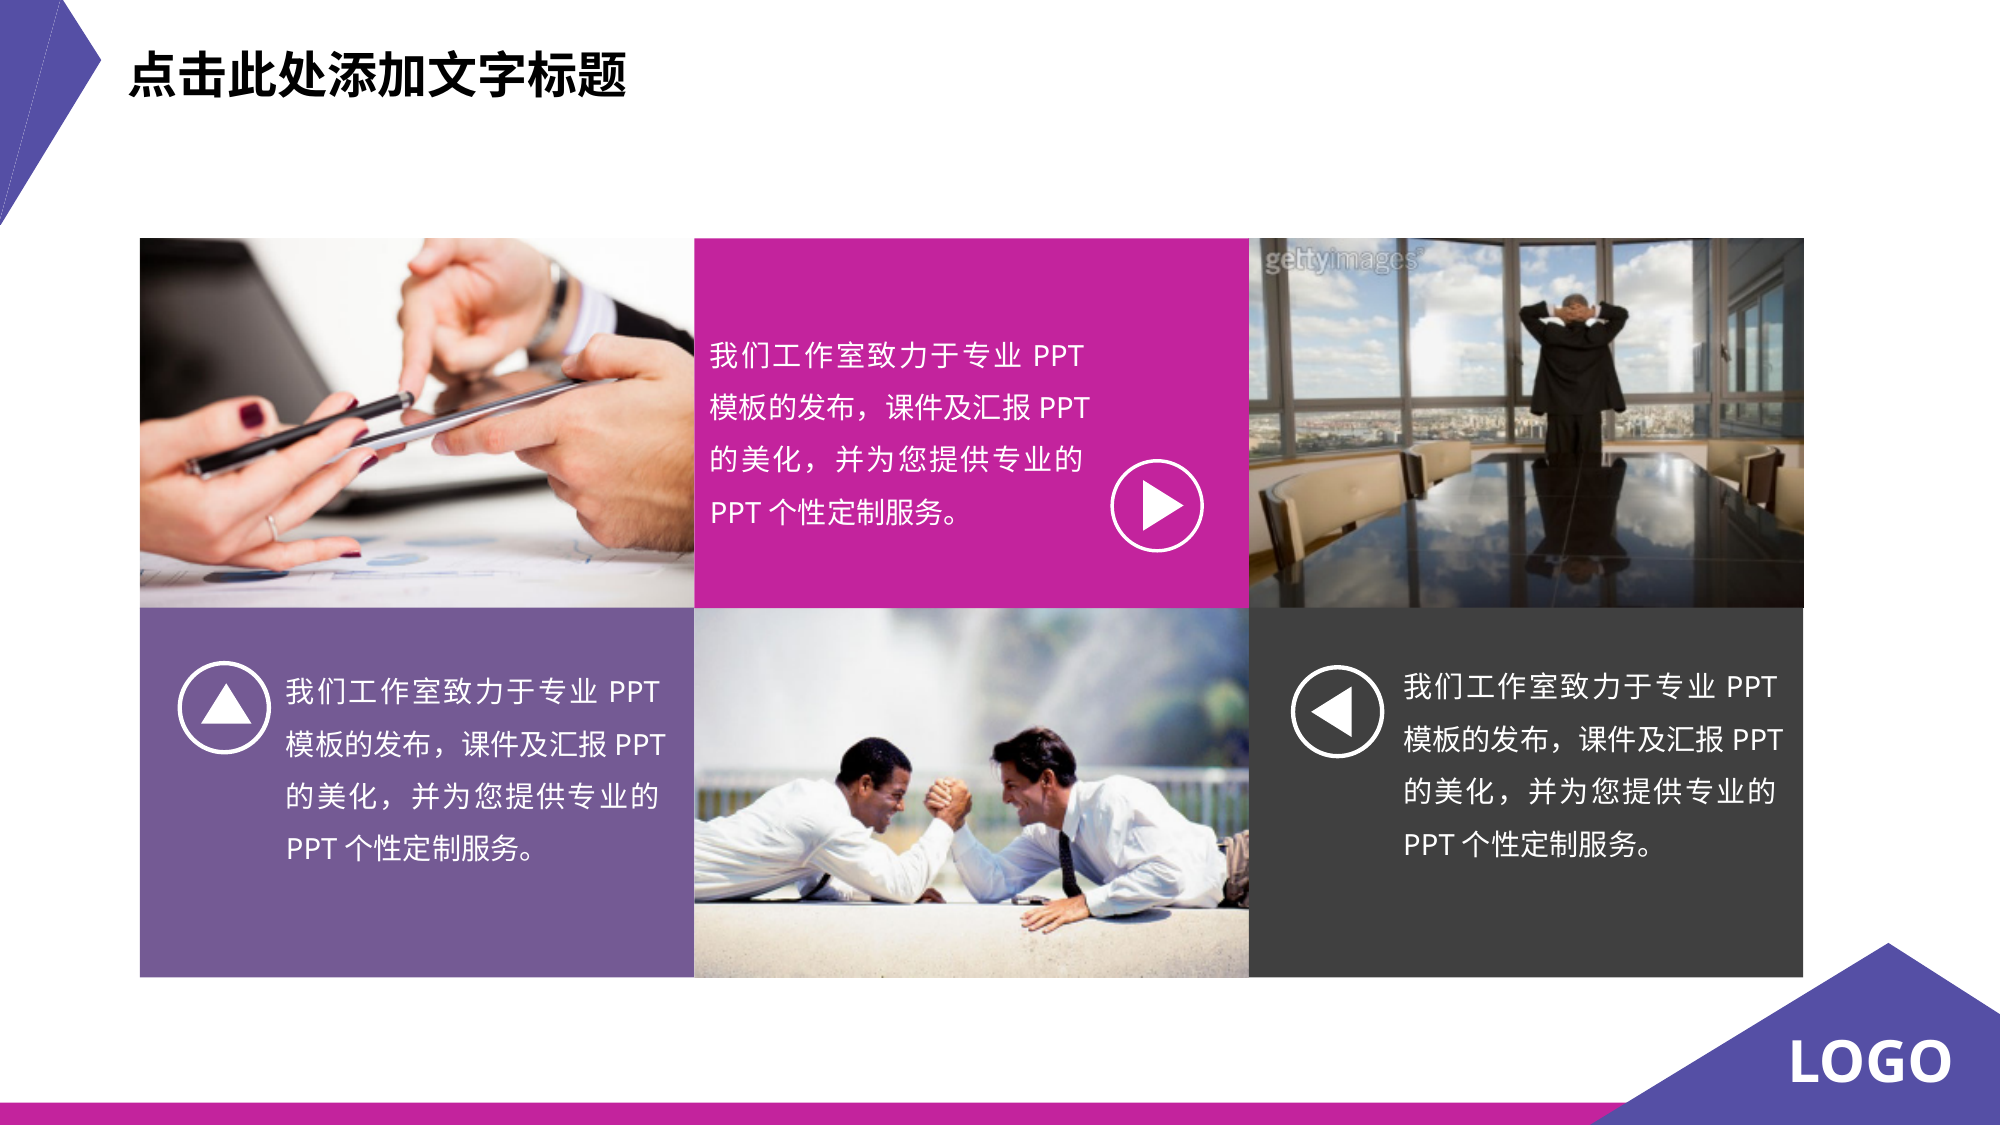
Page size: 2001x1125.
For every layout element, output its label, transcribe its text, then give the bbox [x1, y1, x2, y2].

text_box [0, 76, 160, 160]
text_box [1248, 607, 1804, 978]
text_box 点击此处添加文字标题 [112, 36, 670, 112]
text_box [139, 607, 695, 978]
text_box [1562, 975, 2000, 1125]
text_box [695, 609, 1248, 978]
text_box [139, 238, 694, 607]
text_box [0, 1102, 1562, 1125]
picture [1249, 238, 1804, 607]
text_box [694, 238, 1249, 609]
